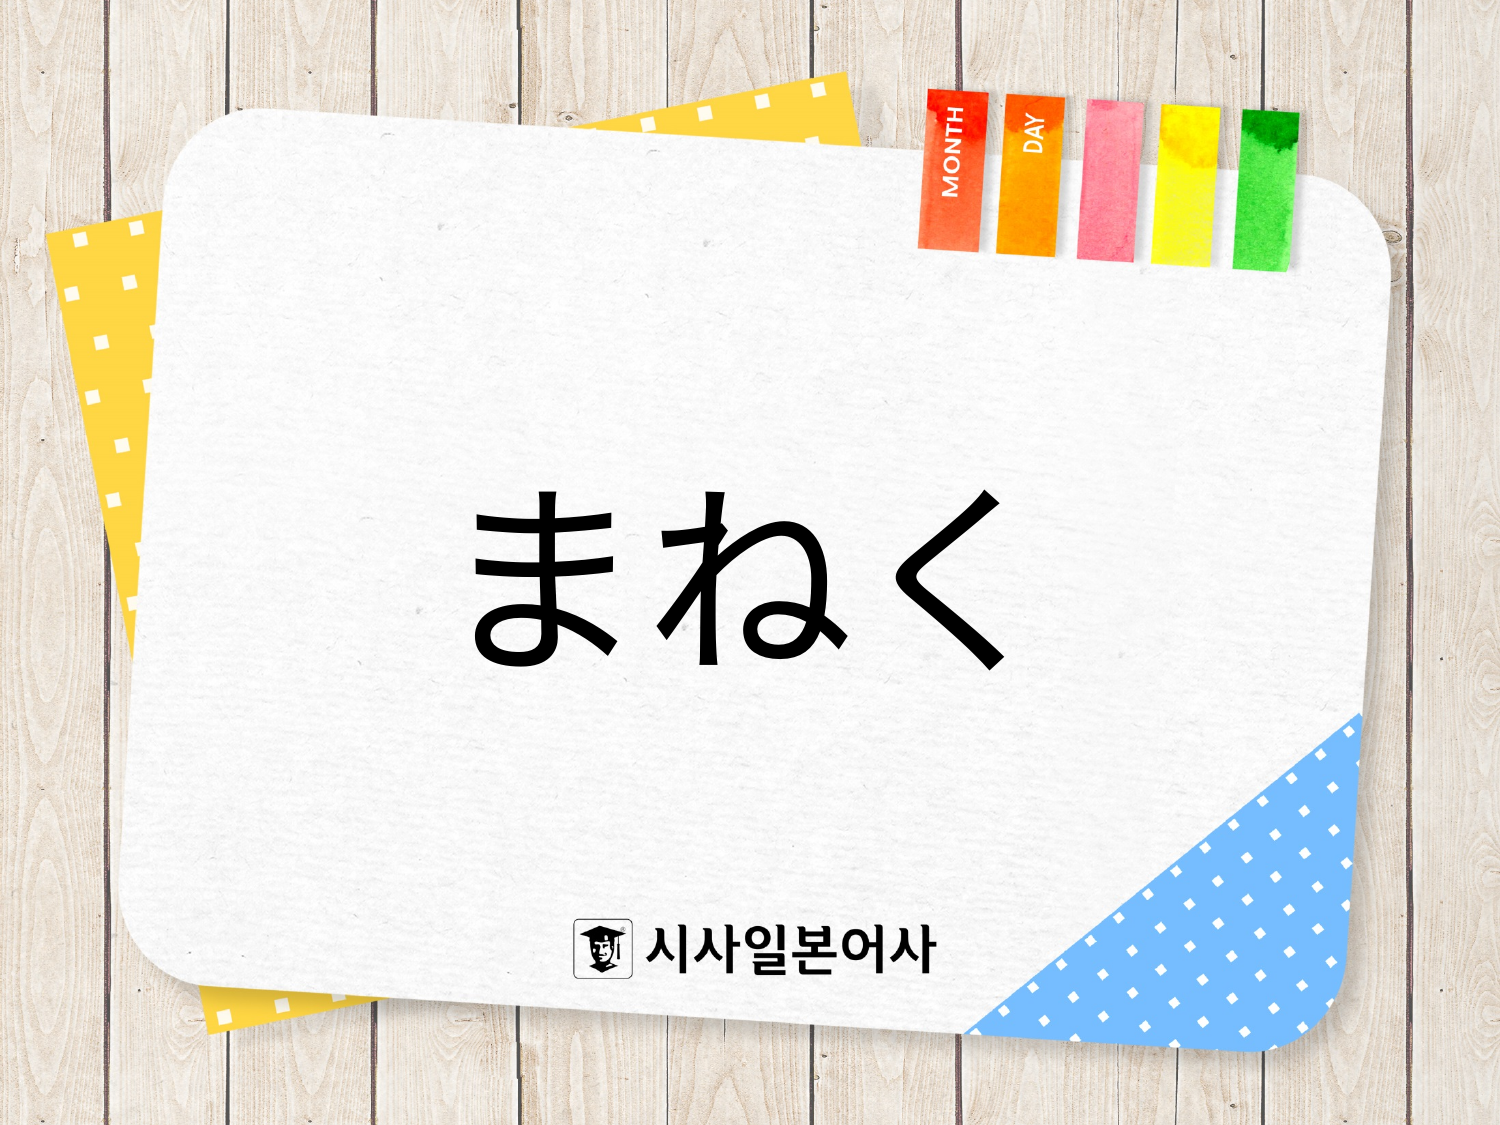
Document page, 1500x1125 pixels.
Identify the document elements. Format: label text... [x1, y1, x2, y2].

title まねく [75, 338, 1425, 811]
picture [0, 0, 1500, 1125]
